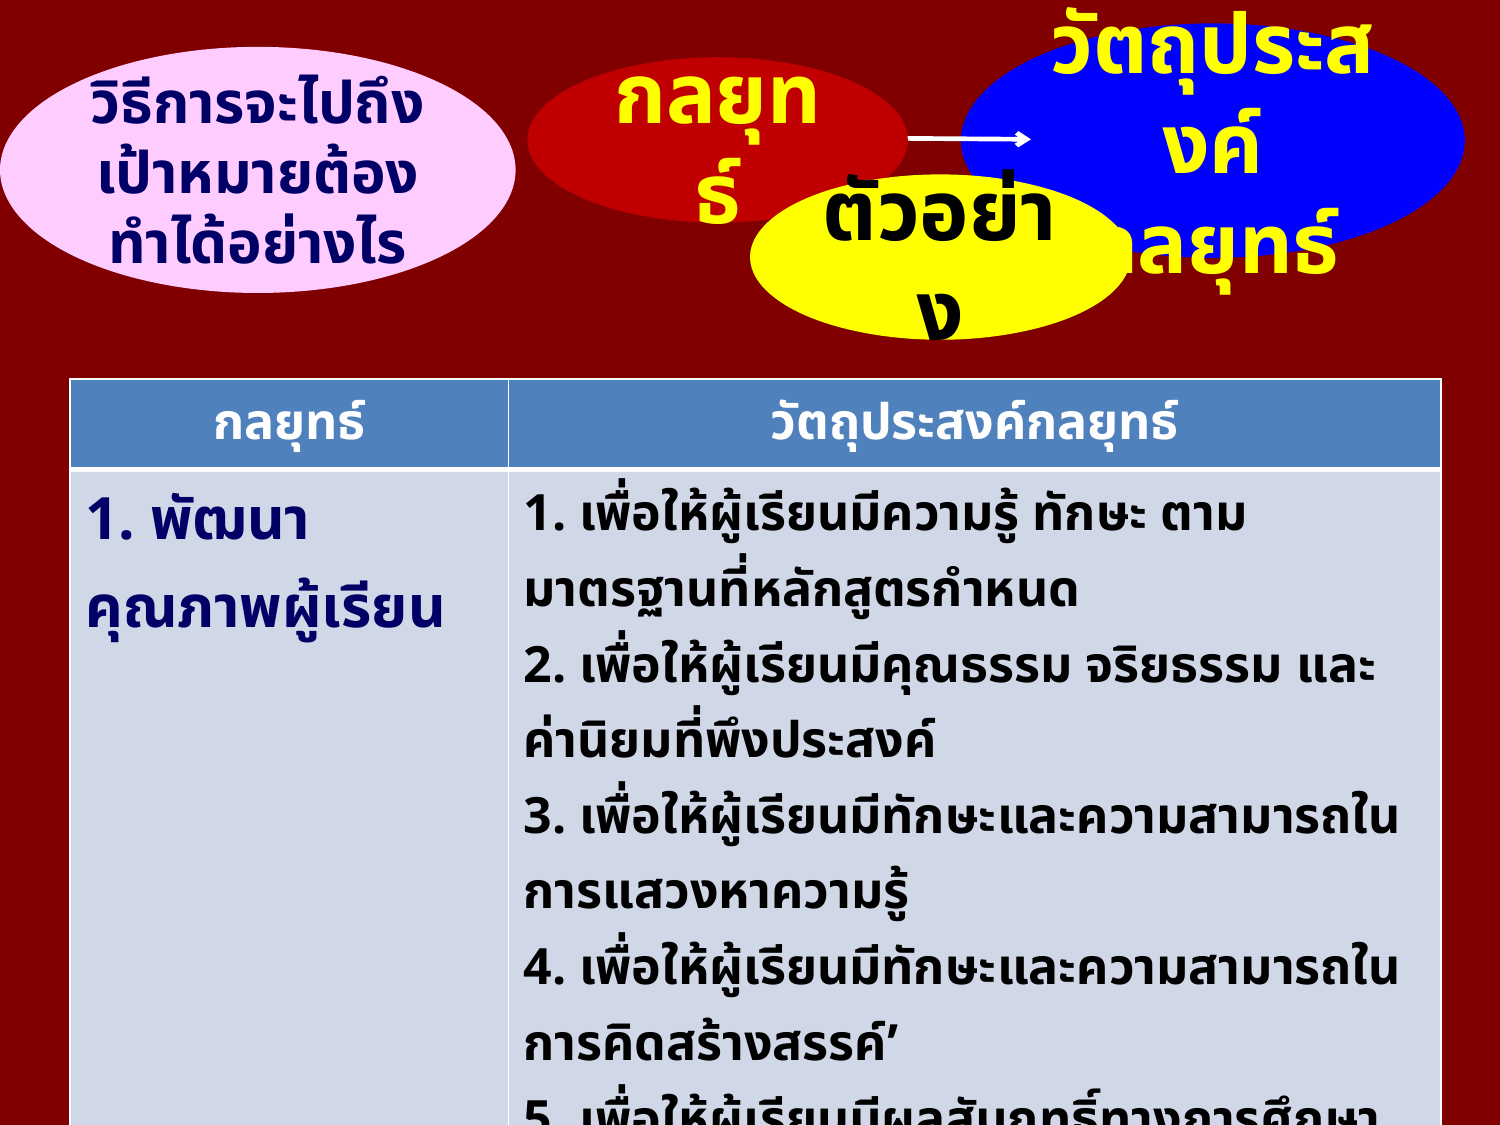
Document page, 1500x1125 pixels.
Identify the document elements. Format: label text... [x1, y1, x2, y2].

table_header กลยุทธ์ [71, 380, 508, 467]
text_box วิธีการจะไปถึงเป้าหมายต้องทำได้อย่างไร [0, 44, 518, 296]
text_box ตัวอย่าง [747, 172, 1133, 342]
table_cell 1. พัฒนาคุณภาพผู้เรียน [71, 472, 508, 1125]
text_box วัตถุประสงค์กลยุทธ์ [959, 21, 1467, 260]
text_box กลยุทธ์ [525, 55, 910, 225]
table_header วัตถุประสงค์กลยุทธ์ [509, 380, 1440, 467]
table_cell 1. เพื่อให้ผู้เรียนมีความรู้ ทักษะ ตามมาตรฐานที่หลักสูตรกำหนด 2. เพื่อให้ผู้เรียนมีคุณธรรม จริยธรรม และค่านิยมที่พึงประสงค์ 3. เพื่อให้ผู้เรียนมีทักษะและความสามารถในการแสวงหาความรู้ 4. เพื่อให้ผู้เรียนมีทักษะและความสามารถในการคิดสร้างสรรค์’ 5. เพื่อให้ผู้เรียนมีผลสัมฤทธิ์ทางการศึกษาตามนโยบายสถานศึกษา [509, 472, 1440, 1125]
